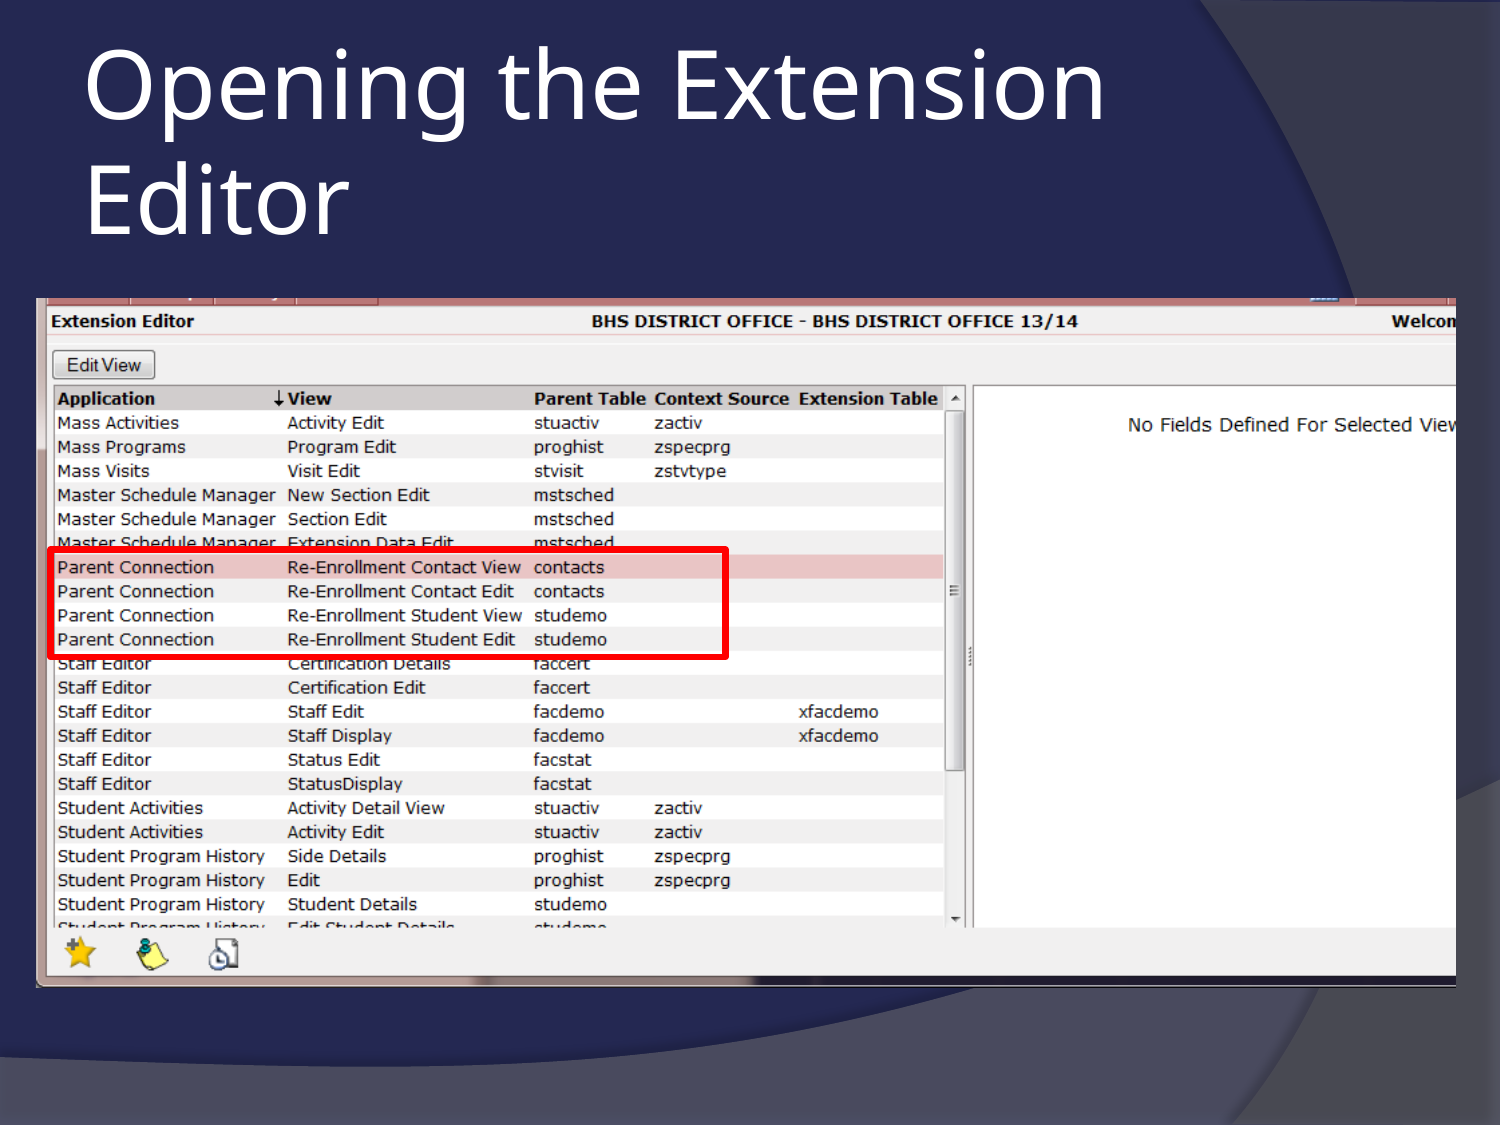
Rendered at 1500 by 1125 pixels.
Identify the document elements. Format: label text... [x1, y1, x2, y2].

picture [35, 297, 1457, 989]
title Opening the Extension Editor [75, 45, 1300, 233]
